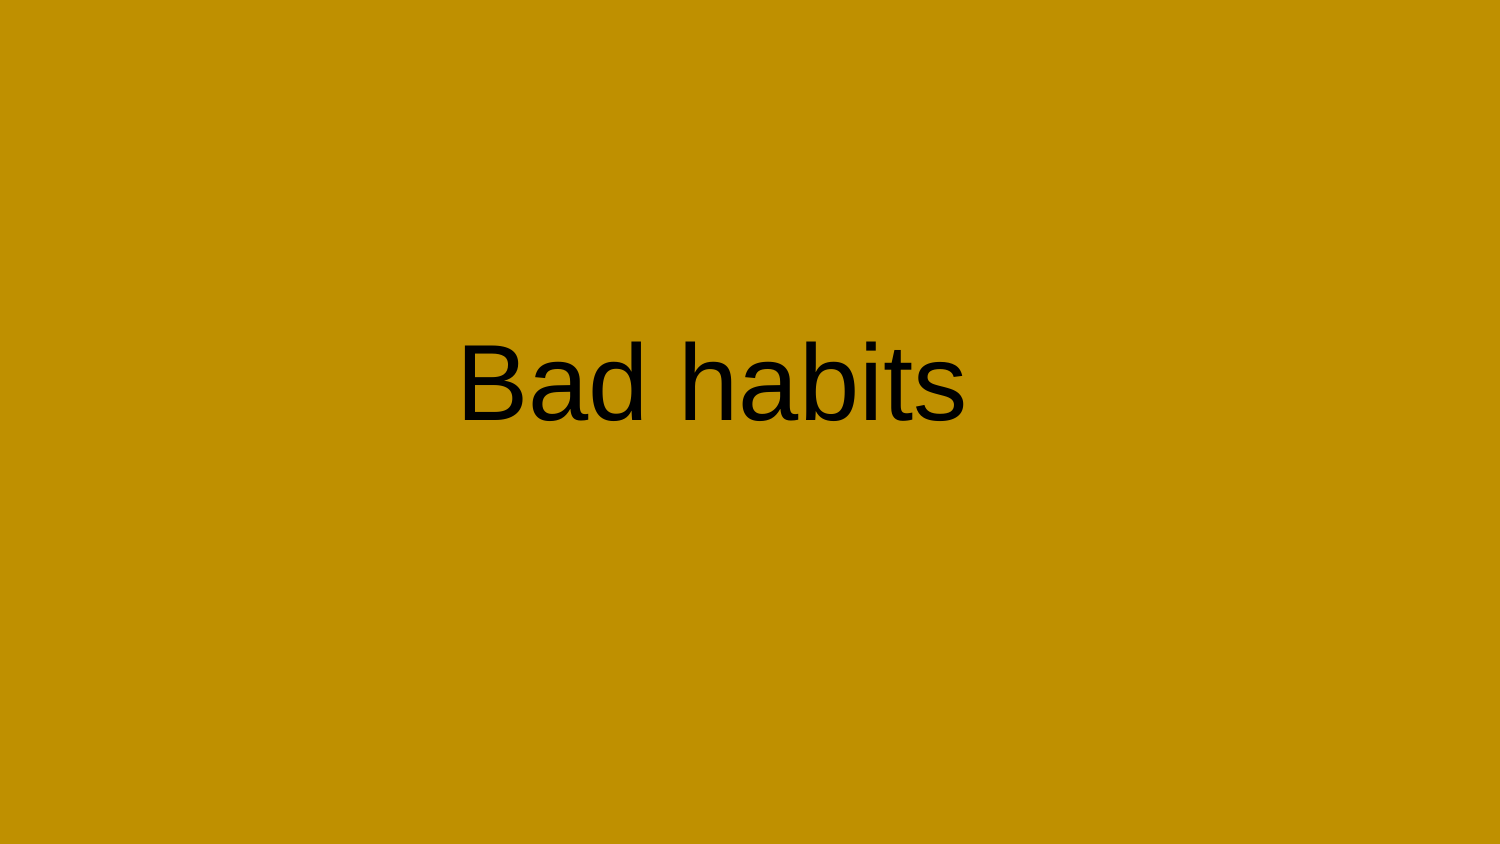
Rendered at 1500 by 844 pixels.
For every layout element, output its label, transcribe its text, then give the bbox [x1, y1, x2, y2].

title Bad habits [51, 122, 1449, 459]
